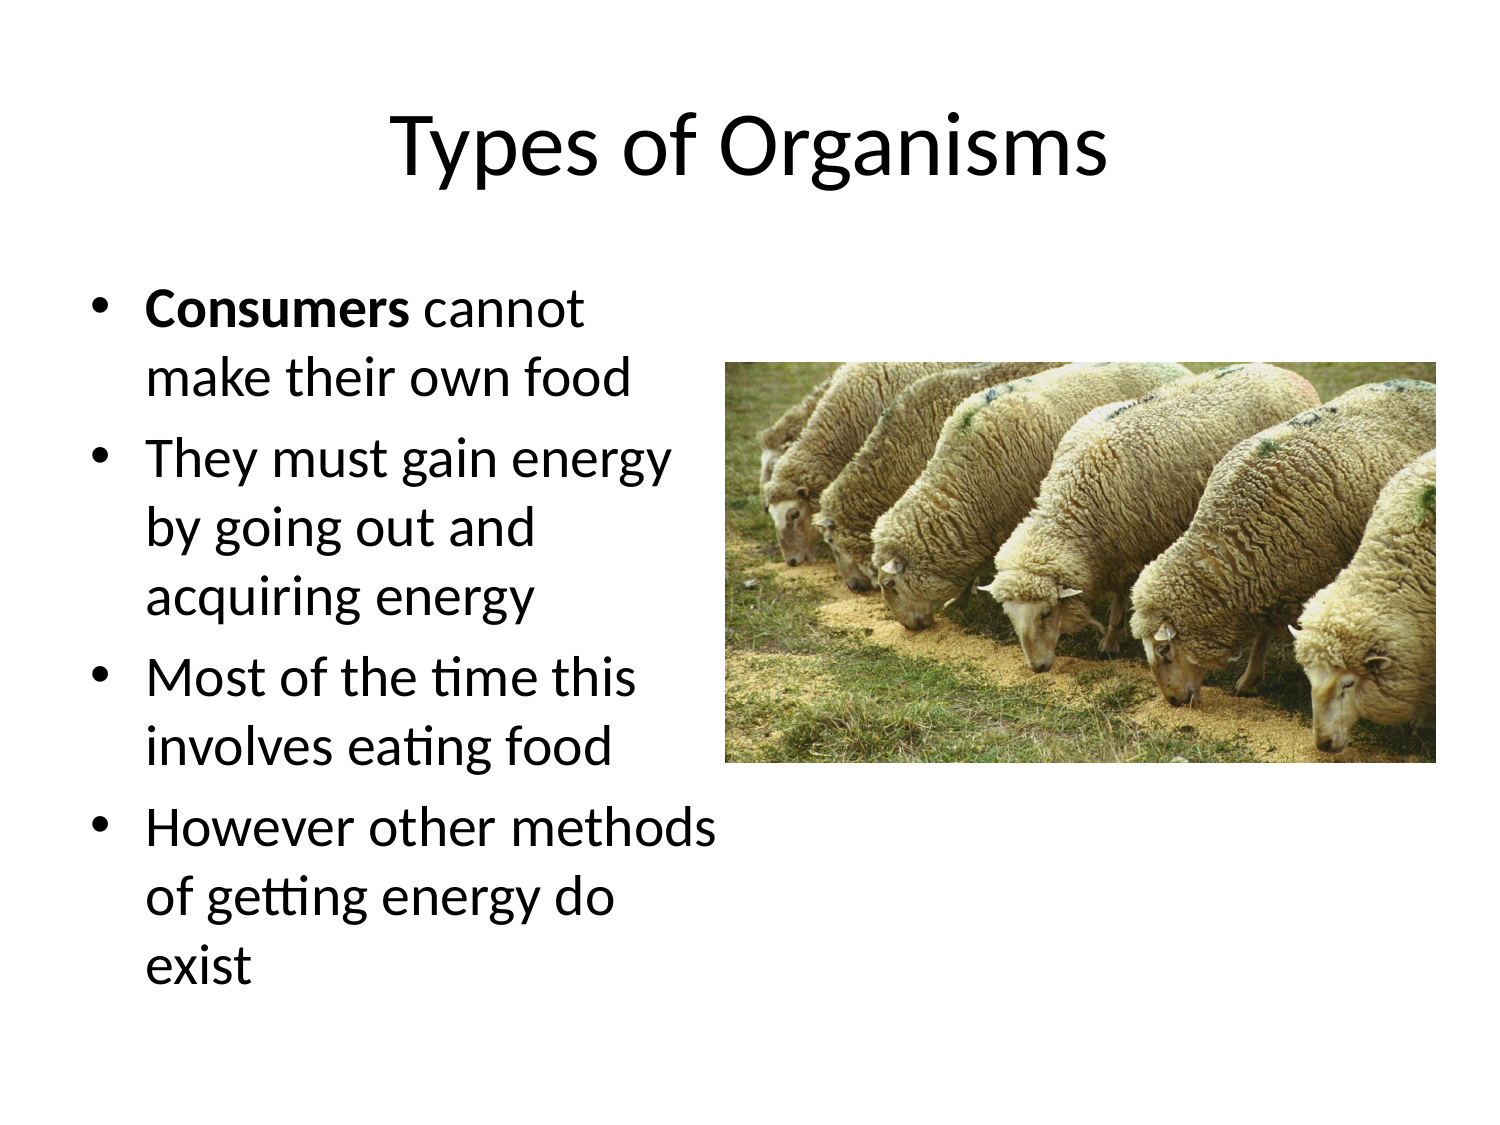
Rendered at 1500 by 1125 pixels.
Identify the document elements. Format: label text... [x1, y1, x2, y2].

title Types of Organisms [75, 45, 1425, 233]
picture [724, 362, 1436, 763]
list Consumers cannot make their own food They must gain energy by going out and acquiring energy Most of the time this involves eating food However other methods of getting energy do exist [75, 262, 738, 1005]
